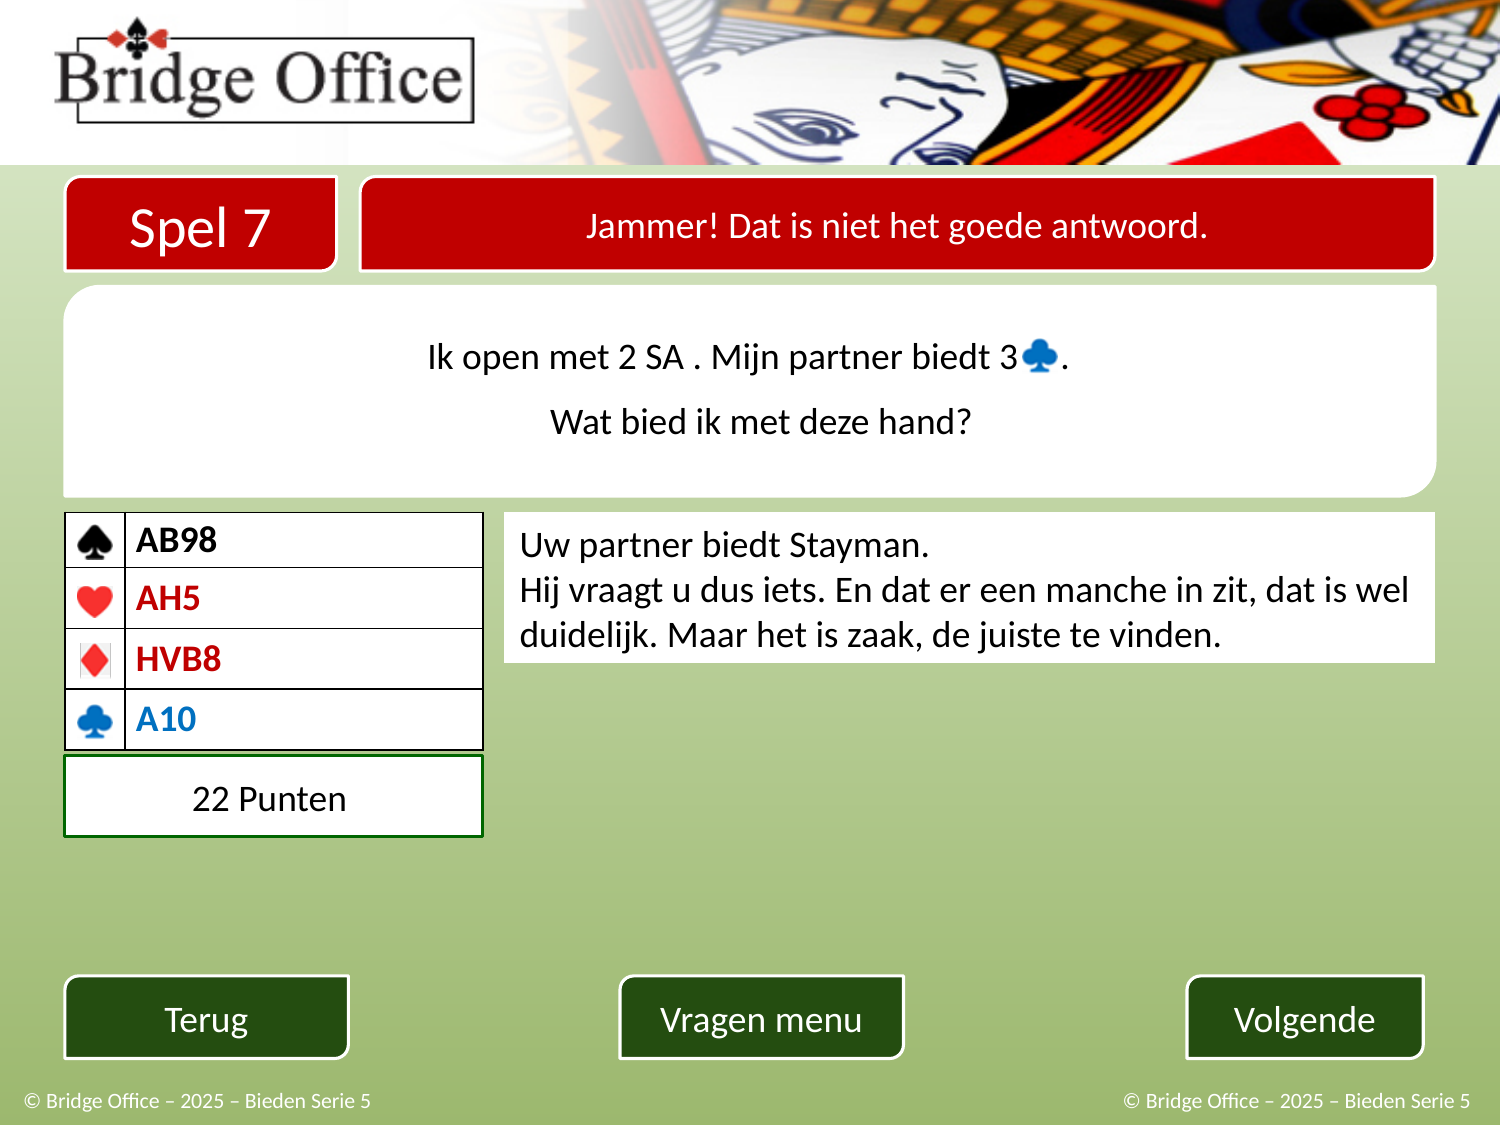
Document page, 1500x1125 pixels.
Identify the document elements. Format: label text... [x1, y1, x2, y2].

table_header AB98 [126, 513, 482, 567]
text_box © Bridge Office – 2025 – Bieden Serie 5 [8, 1079, 393, 1121]
table_cell [66, 629, 124, 688]
picture [77, 524, 114, 561]
text_box Uw partner biedt Stayman. Hij vraagt u dus iets. En dat er een manche in zit, dat is wel duidelijk. Maar het is zaak, de juiste te vinden. [504, 512, 1435, 663]
table_cell [66, 568, 124, 628]
picture [0, 0, 1500, 166]
text_box Terug [63, 974, 350, 1061]
text_box © Bridge Office – 2025 – Bieden Serie 5 [1107, 1079, 1500, 1121]
table_cell A10 [126, 690, 482, 749]
text_box [63, 284, 1437, 498]
table_header [66, 513, 124, 567]
picture [1022, 338, 1059, 374]
picture [77, 585, 114, 618]
picture [77, 703, 114, 740]
text_box Volgende [1185, 974, 1425, 1061]
text_box Ik open met 2 SA . Mijn partner biedt 3 . [394, 324, 1104, 385]
text_box Vragen menu [618, 974, 906, 1061]
text_box Wat bied ik met deze hand? [528, 389, 995, 450]
table_cell HVB8 [126, 629, 482, 688]
text_box 22 Punten [63, 754, 484, 838]
text_box Spel 7 [63, 179, 339, 273]
text_box Jammer! Dat is niet het goede antwoord. [358, 179, 1437, 273]
table_cell AH5 [126, 568, 482, 628]
picture [77, 643, 114, 679]
table_cell [66, 690, 124, 749]
